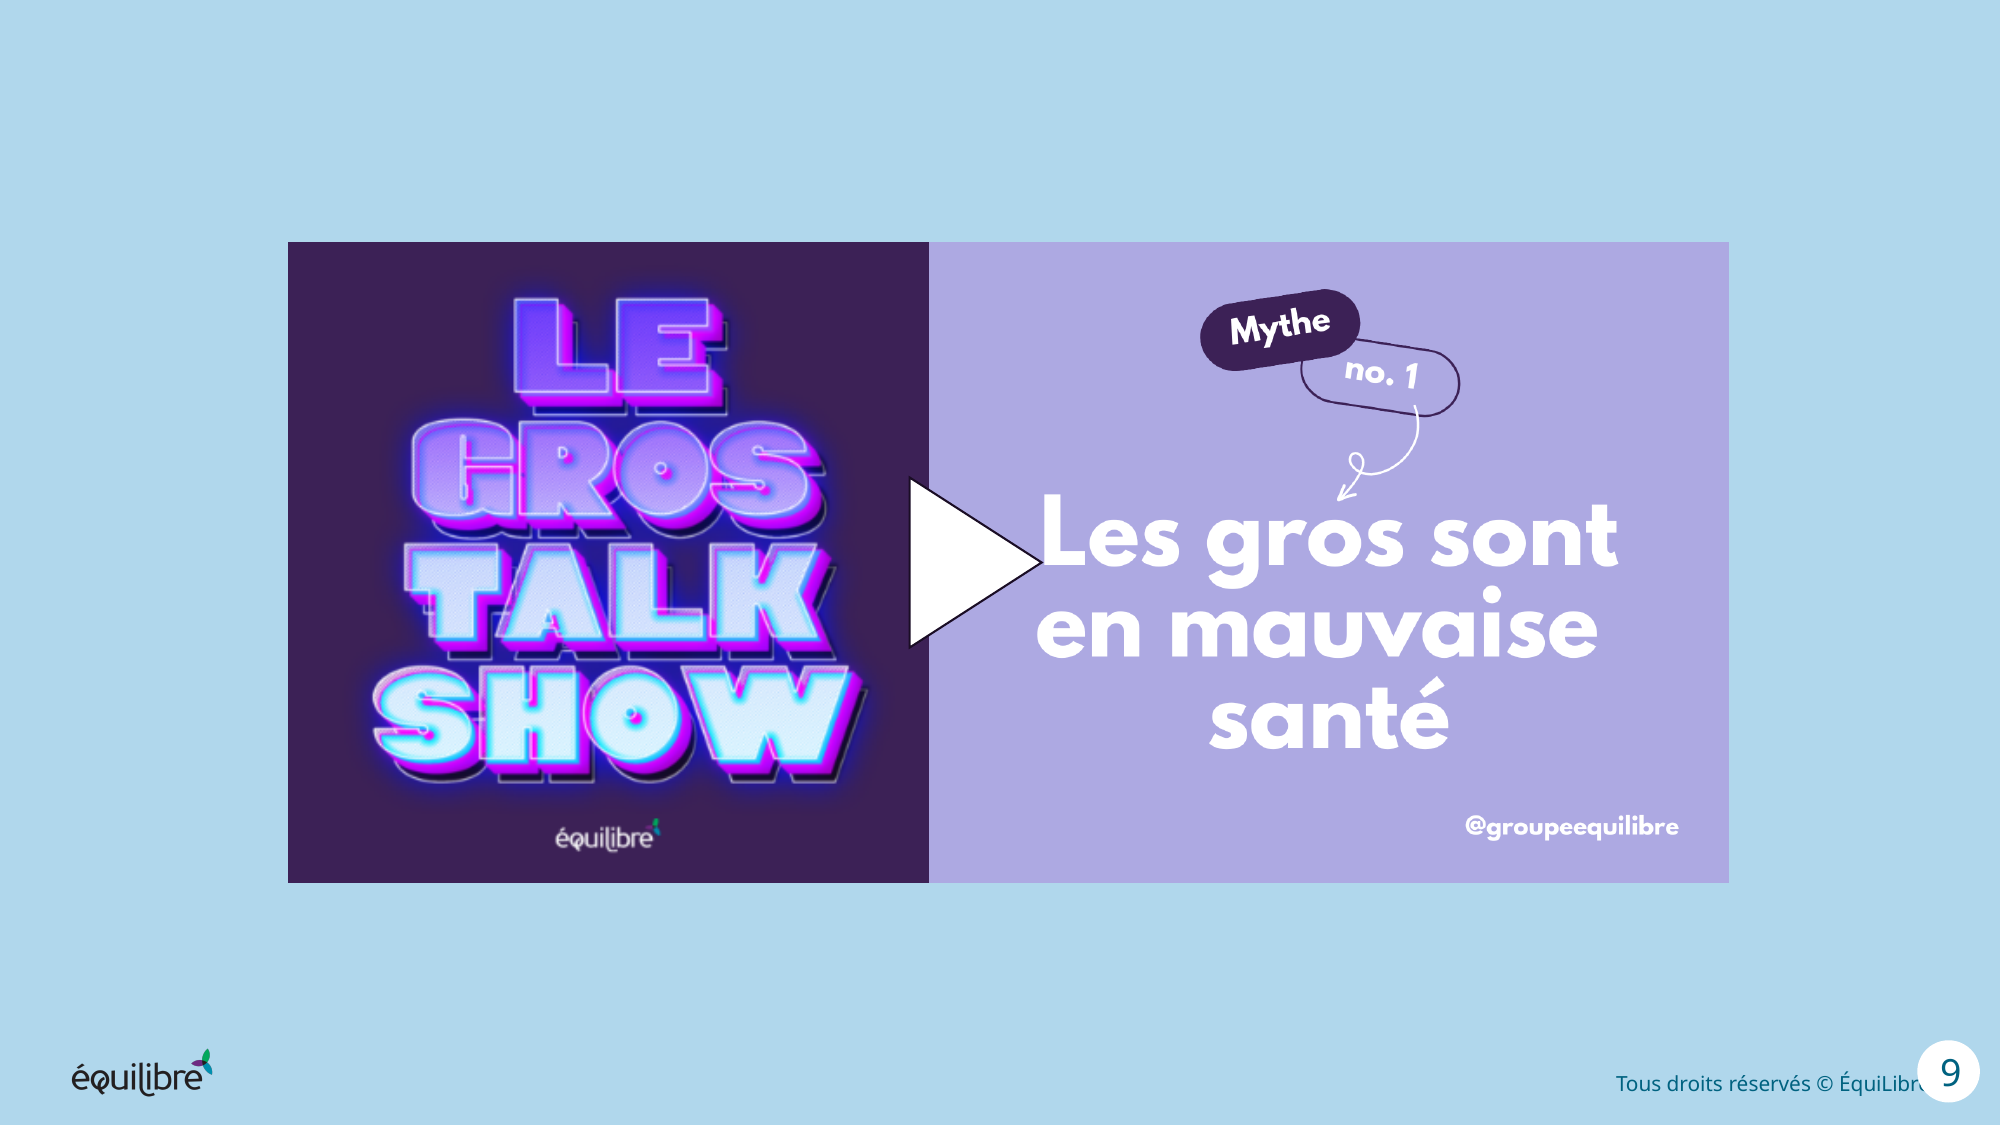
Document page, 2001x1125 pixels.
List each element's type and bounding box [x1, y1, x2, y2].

picture [287, 242, 929, 883]
picture [63, 1036, 221, 1125]
list [929, 242, 1729, 883]
text_box [1911, 1040, 1990, 1103]
